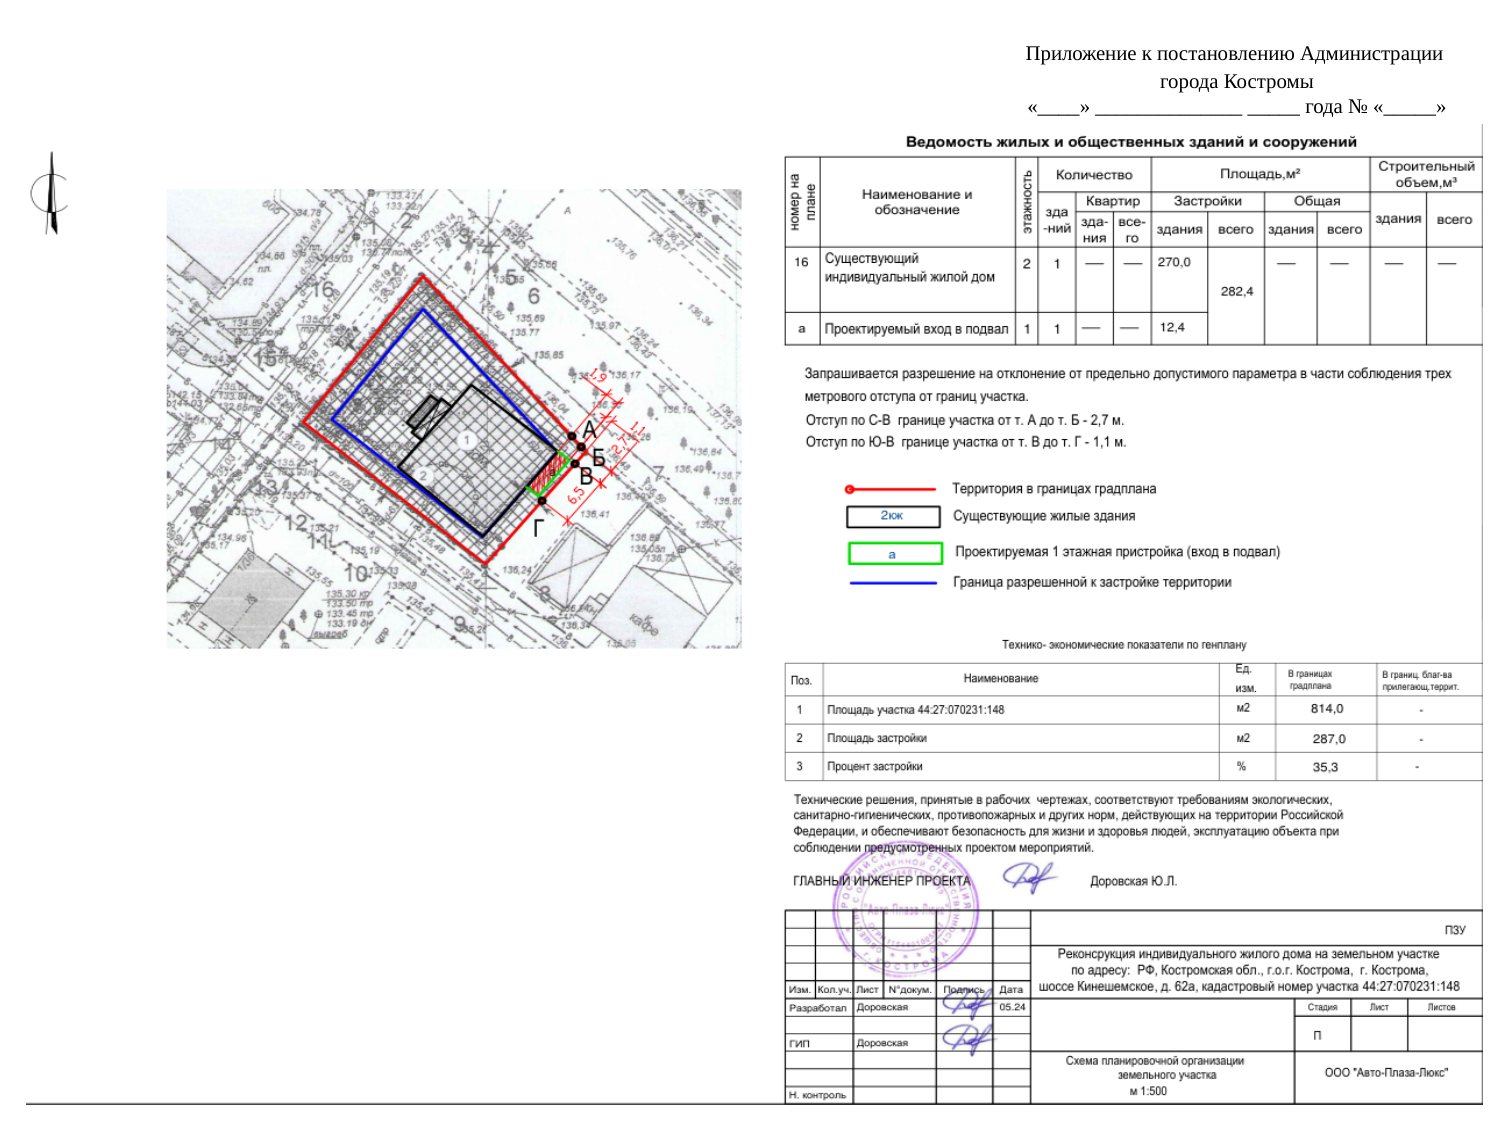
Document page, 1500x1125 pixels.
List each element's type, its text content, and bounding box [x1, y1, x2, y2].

picture [26, 124, 1483, 1106]
title Приложение к постановлению Администрации города Костромы «____» ______________ _____ года № «_____» [959, 20, 1500, 135]
